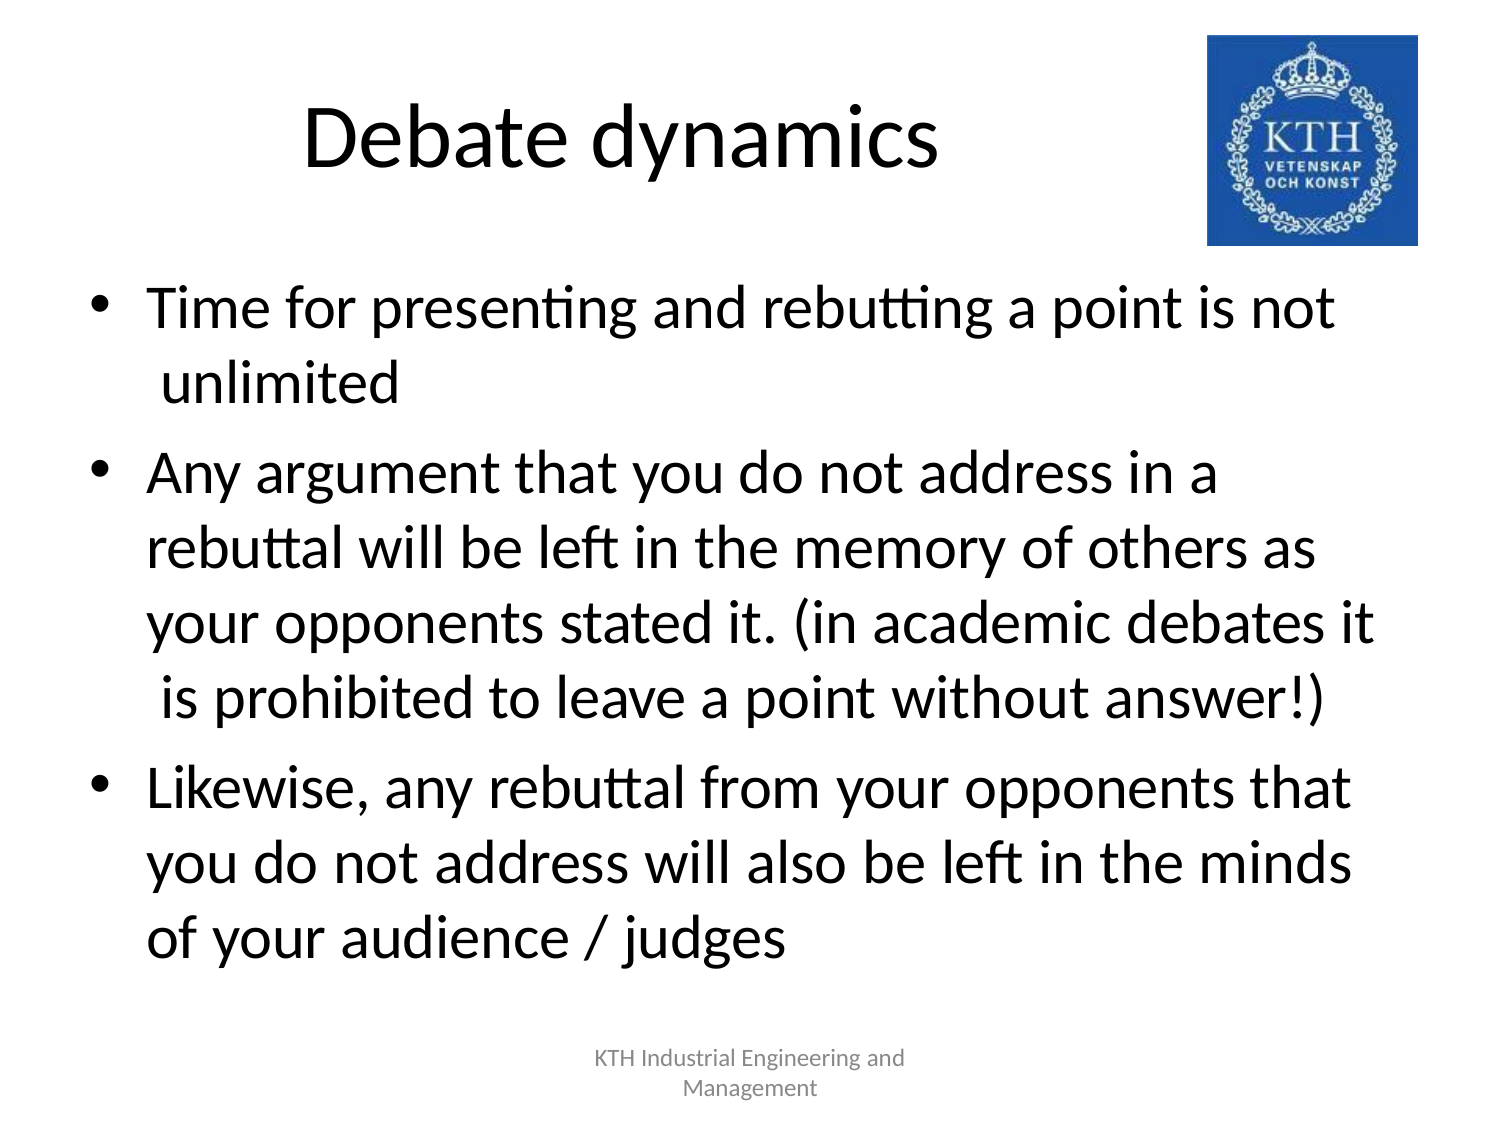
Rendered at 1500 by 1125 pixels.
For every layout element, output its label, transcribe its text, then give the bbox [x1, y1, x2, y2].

footer KTH Industrial Engineering and Management [592, 1045, 908, 1125]
text_box Time for presenting and rebutting a point is not unlimited Any argument that you do not address in a rebuttal will be left in the memory of others as your opponents stated it. (in academic debates it is prohibited to leave a point without answer!) Likewise, any rebuttal from your opponents that you do not address will also be left in the minds of your audience / judges [87, 263, 1388, 971]
title Debate dynamics [300, 73, 945, 263]
text_box [1207, 35, 1418, 246]
